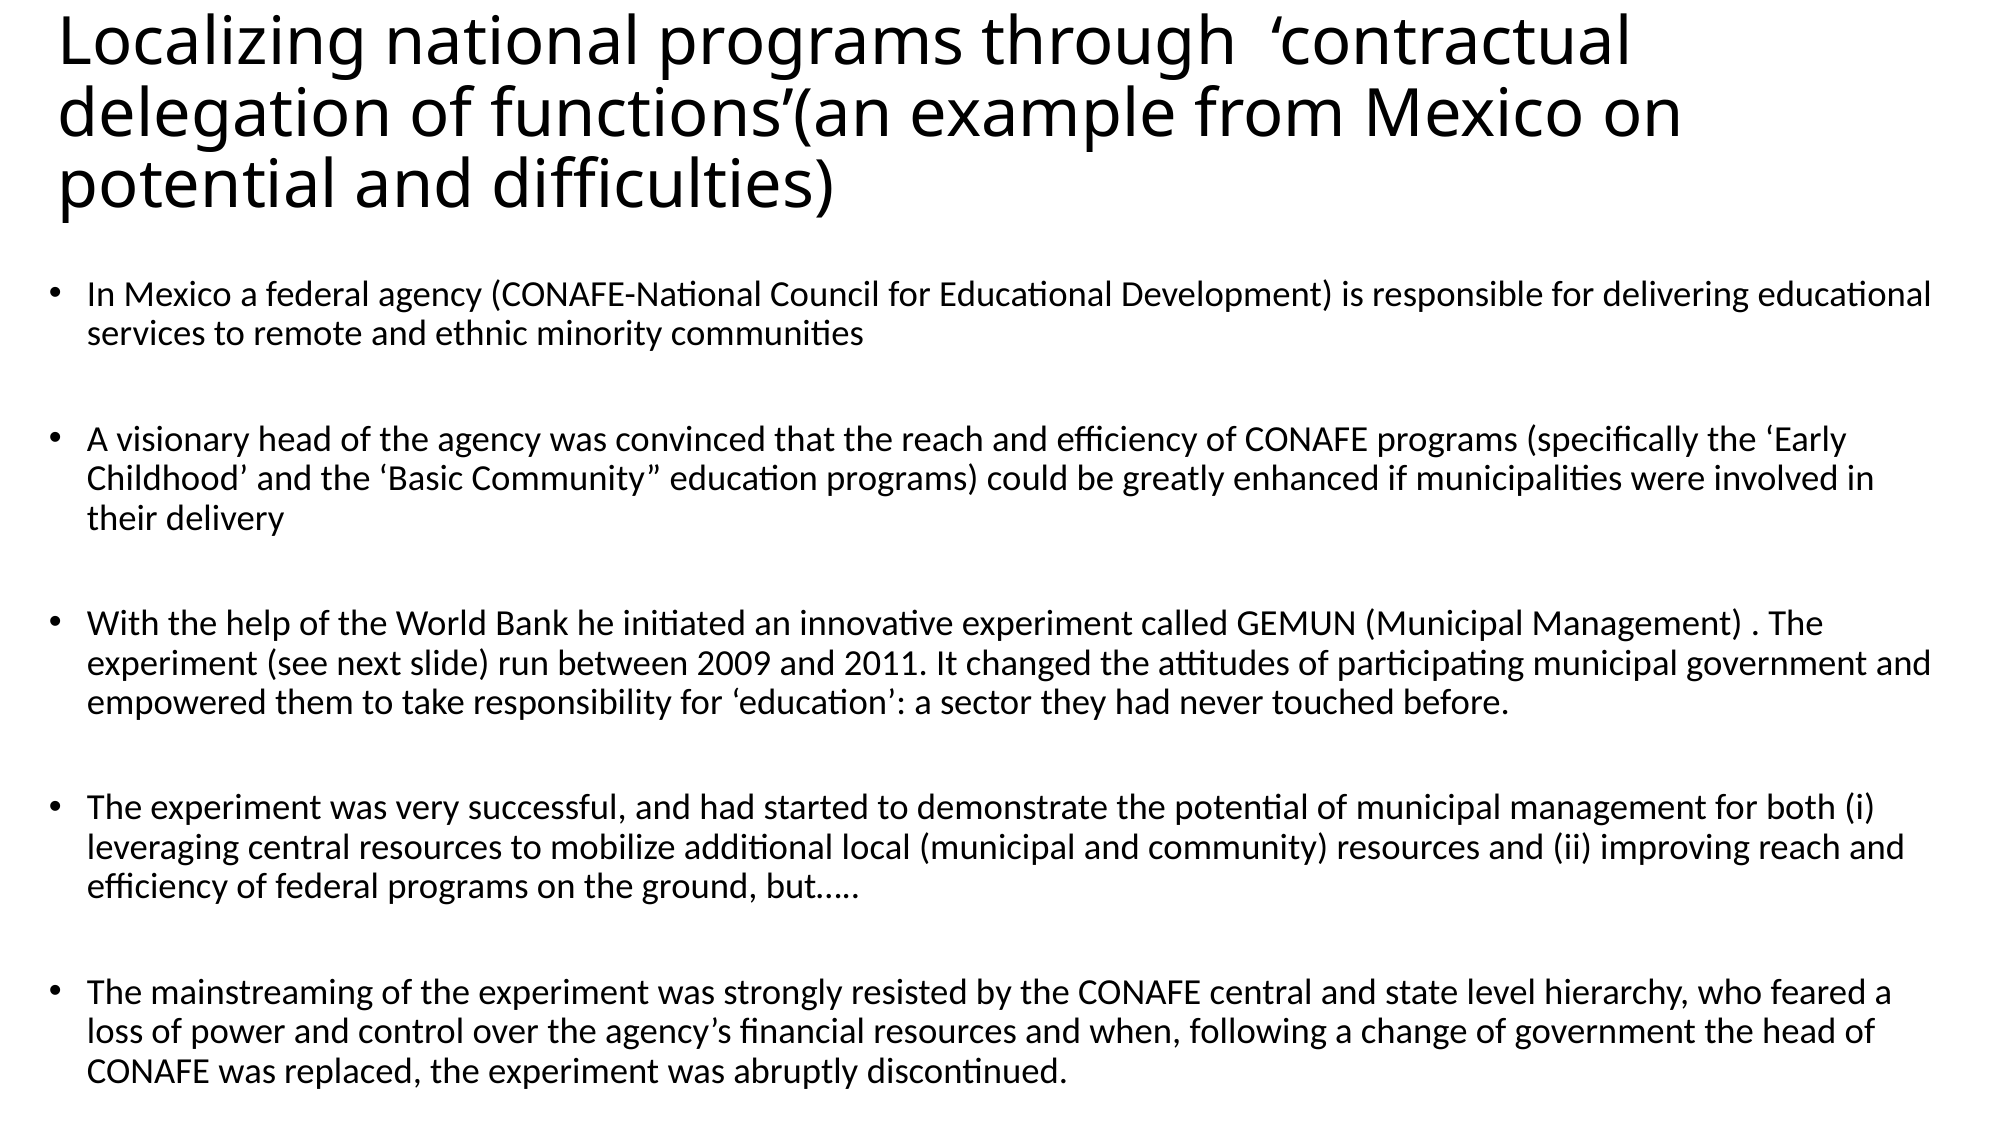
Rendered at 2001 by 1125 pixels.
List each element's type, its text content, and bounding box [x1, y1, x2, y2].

list In Mexico a federal agency (CONAFE-National Council for Educational Development) is responsible for delivering educational services to remote and ethnic minority communities A visionary head of the agency was convinced that the reach and efficiency of CONAFE programs (specifically the ‘Early Childhood’ and the ‘Basic Community” education programs) could be greatly enhanced if municipalities were involved in their delivery With the help of the World Bank he initiated an innovative experiment called GEMUN (Municipal Management) . The experiment (see next slide) run between 2009 and 2011. It changed the attitudes of participating municipal government and empowered them to take responsibility for ‘education’: a sector they had never touched before. The experiment was very successful, and had started to demonstrate the potential of municipal management for both (i) leveraging central resources to mobilize additional local (municipal and community) resources and (ii) improving reach and efficiency of federal programs on the ground, but….. The mainstreaming of the experiment was strongly resisted by the CONAFE central and state level hierarchy, who feared a loss of power and control over the agency’s financial resources and when, following a change of government the head of CONAFE was replaced, the experiment was abruptly discontinued. [34, 266, 1965, 1100]
title Localizing national programs through ‘contractual delegation of functions’(an example from Mexico on potential and difficulties) [42, 33, 1965, 196]
